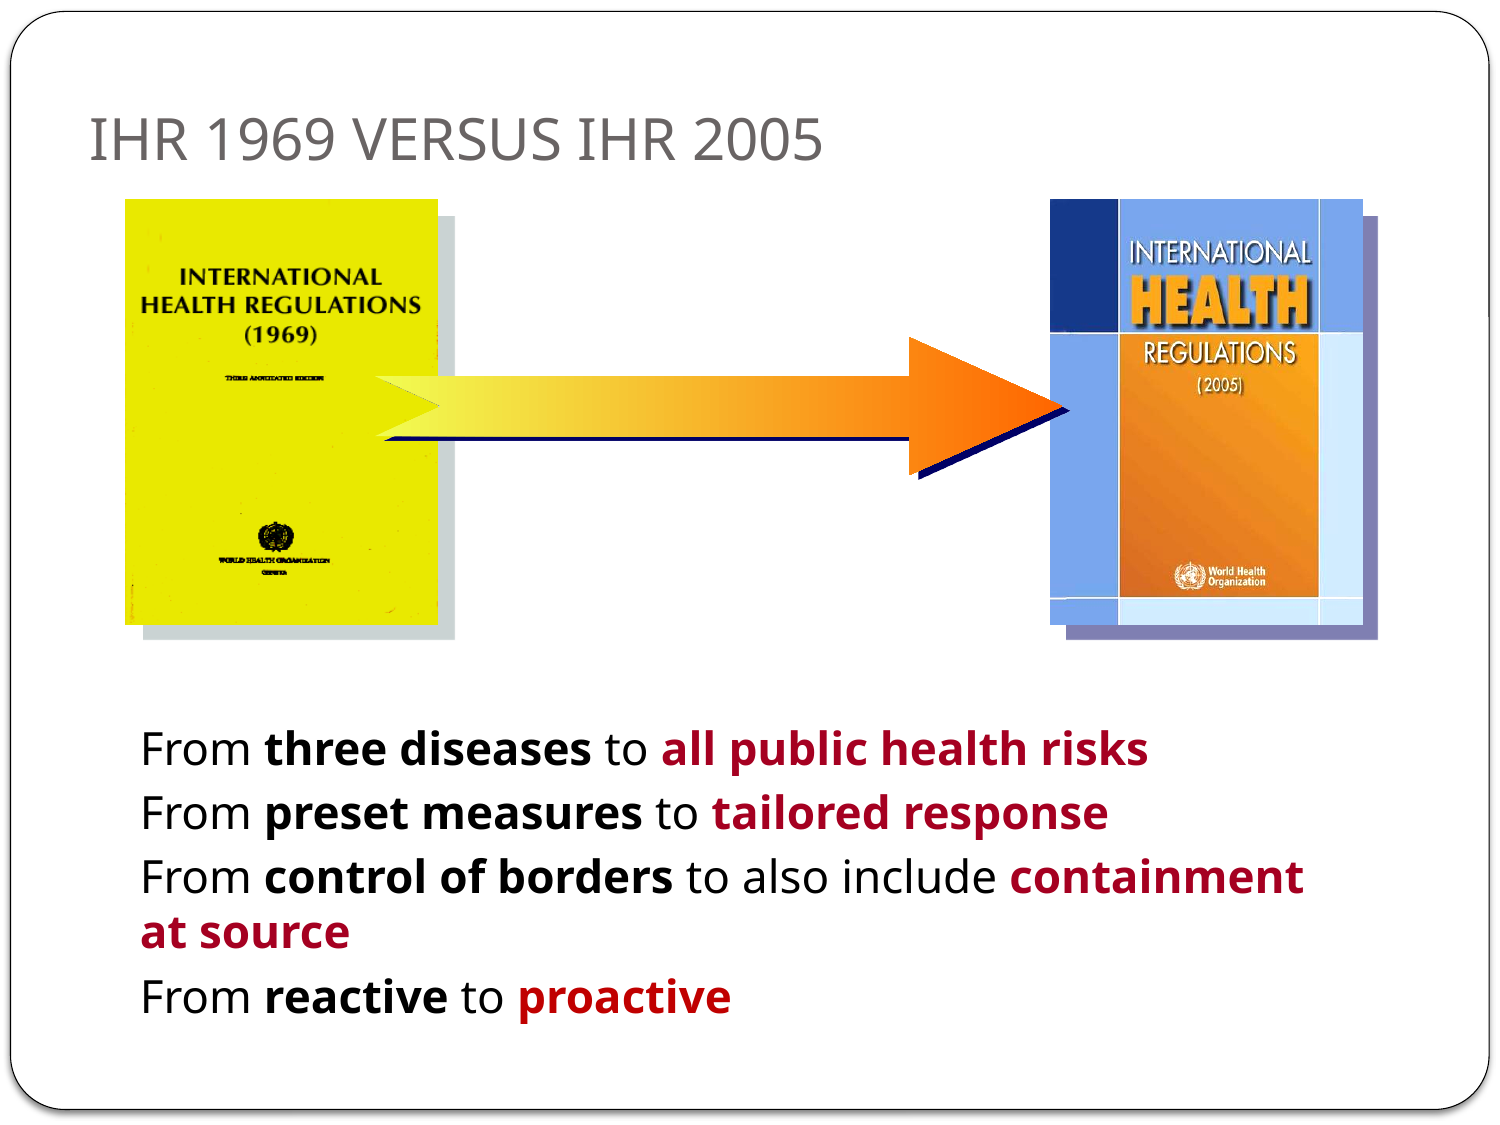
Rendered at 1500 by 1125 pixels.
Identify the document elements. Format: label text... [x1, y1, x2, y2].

picture [1049, 199, 1363, 626]
text_box From three diseases to all public health risks From preset measures to tailored response From control of borders to also include containment at source From reactive to proactive [125, 712, 1350, 1030]
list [124, 199, 438, 626]
text_box [443, 337, 1043, 475]
title IHR 1969 VERSUS IHR 2005 [75, 45, 1425, 188]
